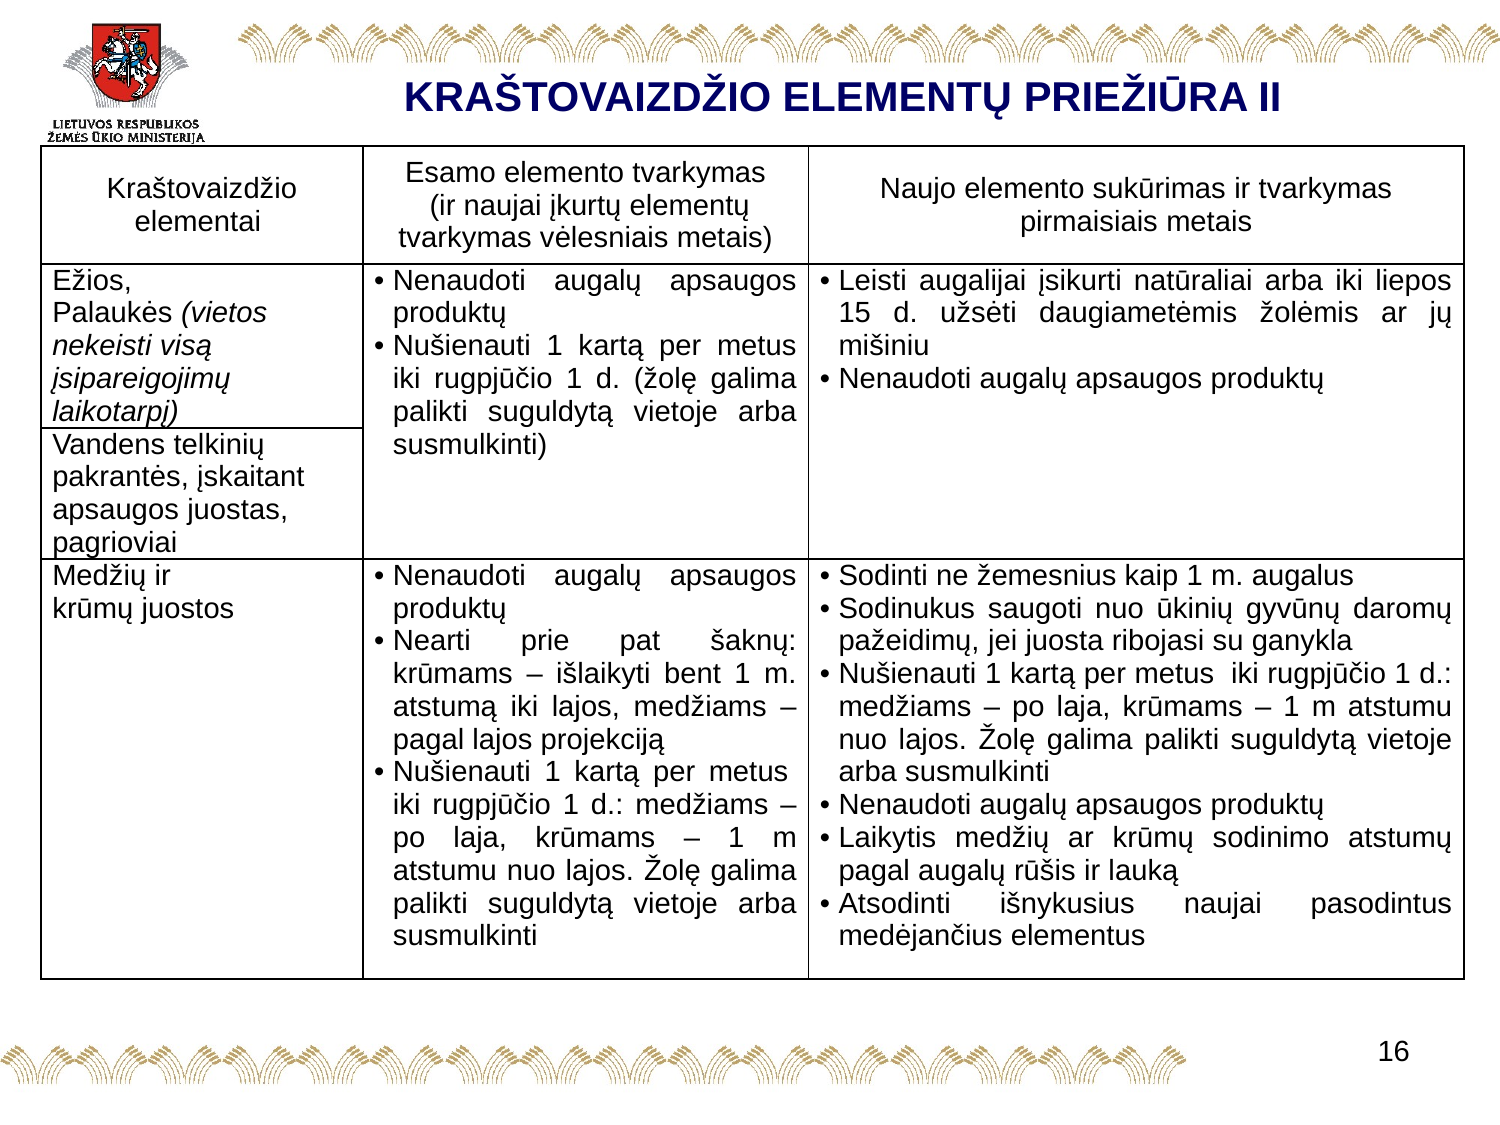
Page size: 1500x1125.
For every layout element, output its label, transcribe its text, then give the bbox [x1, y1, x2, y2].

table_cell Nenaudoti augalų apsaugos produktų Nušienauti 1 kartą per metus iki rugpjūčio 1 d. (žolę galima palikti suguldytą vietoje arba susmulkinti) [364, 265, 808, 558]
table_cell Vandens telkinių pakrantės, įskaitant apsaugos juostas, pagrioviai [42, 429, 362, 558]
table_header Esamo elemento tvarkymas (ir naujai įkurtų elementų tvarkymas vėlesniais metais) [364, 147, 808, 263]
table_cell Ežios, Palaukės (vietos nekeisti visą įsipareigojimų laikotarpį) [42, 265, 362, 427]
table_cell Leisti augalijai įsikurti natūraliai arba iki liepos 15 d. užsėti daugiametėmis žolėmis ar jų mišiniu Nenaudoti augalų apsaugos produktų [809, 265, 1463, 558]
text_box KRAŠTOVAIZDŽIO ELEMENTŲ PRIEŽIŪRA II [186, 62, 1500, 128]
table_header Kraštovaizdžio elementai [42, 147, 362, 263]
table_cell Medžių ir krūmų juostos [42, 560, 362, 978]
table_cell Sodinti ne žemesnius kaip 1 m. augalus Sodinukus saugoti nuo ūkinių gyvūnų daromų pažeidimų, jei juosta ribojasi su ganykla Nušienauti 1 kartą per metus iki rugpjūčio 1 d.: medžiams – po laja, krūmams – 1 m atstumu nuo lajos. Žolę galima palikti suguldytą vietoje arba susmulkinti Nenaudoti augalų apsaugos produktų Laikytis medžių ar krūmų sodinimo atstumų pagal augalų rūšis ir lauką Atsodinti išnykusius naujai pasodintus medėjančius elementus [809, 560, 1463, 978]
slide_number 16 [1074, 1024, 1426, 1103]
picture [0, 0, 1500, 1125]
table_header Naujo elemento sukūrimas ir tvarkymas pirmaisiais metais [809, 147, 1463, 263]
table_cell Nenaudoti augalų apsaugos produktų Nearti prie pat šaknų: krūmams – išlaikyti bent 1 m. atstumą iki lajos, medžiams – pagal lajos projekciją Nušienauti 1 kartą per metus iki rugpjūčio 1 d.: medžiams – po laja, krūmams – 1 m atstumu nuo lajos. Žolę galima palikti suguldytą vietoje arba susmulkinti [364, 560, 808, 978]
